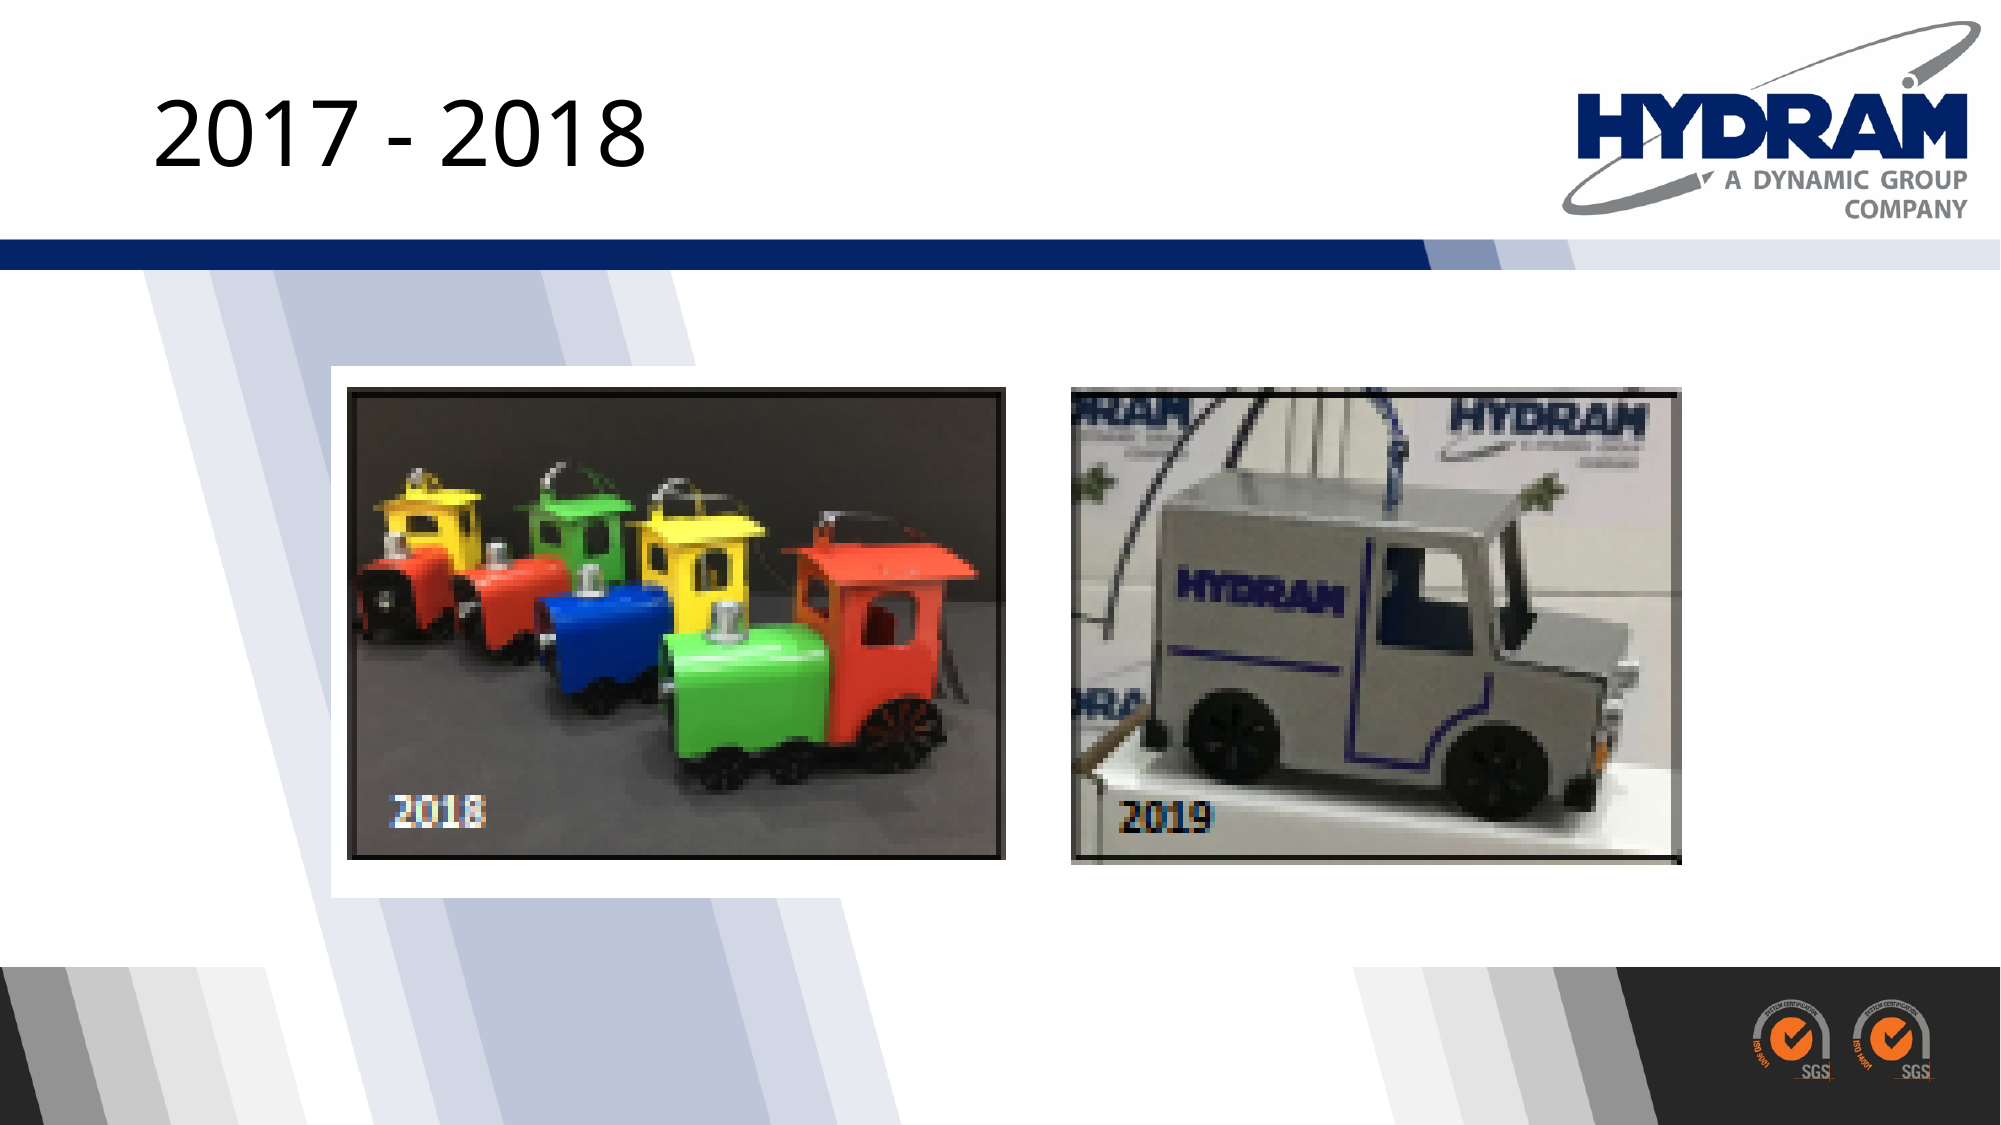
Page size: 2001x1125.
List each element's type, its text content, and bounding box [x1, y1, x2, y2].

title 2017 - 2018 [137, 28, 1863, 246]
picture [0, 0, 2001, 1125]
